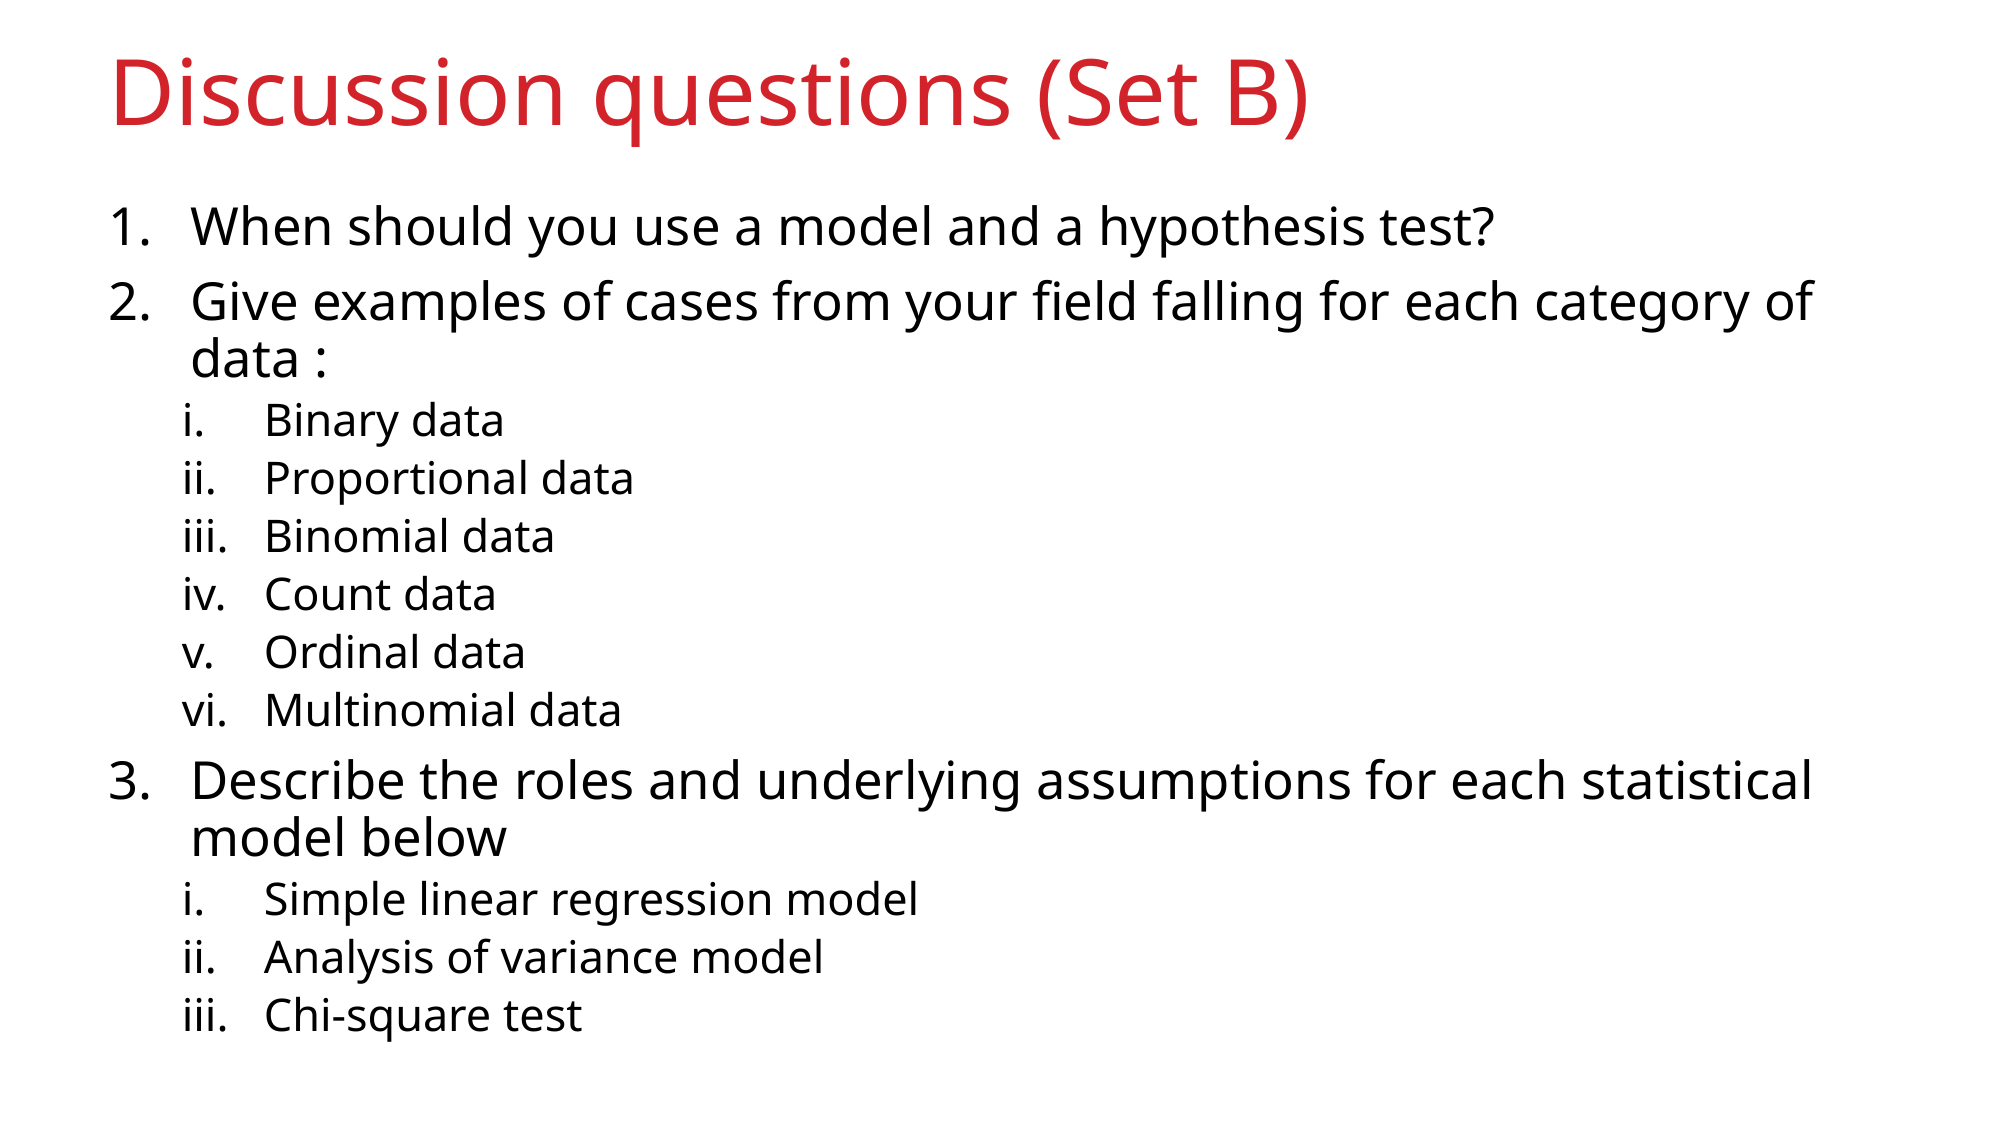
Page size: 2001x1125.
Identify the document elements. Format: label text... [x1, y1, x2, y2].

list When should you use a model and a hypothesis test? Give examples of cases from your field falling for each category of data : Binary data Proportional data Binomial data Count data Ordinal data Multinomial data Describe the roles and underlying assumptions for each statistical model below Simple linear regression model Analysis of variance model Chi-square test [93, 192, 1863, 1050]
title Discussion questions (Set B) [93, 15, 1863, 176]
